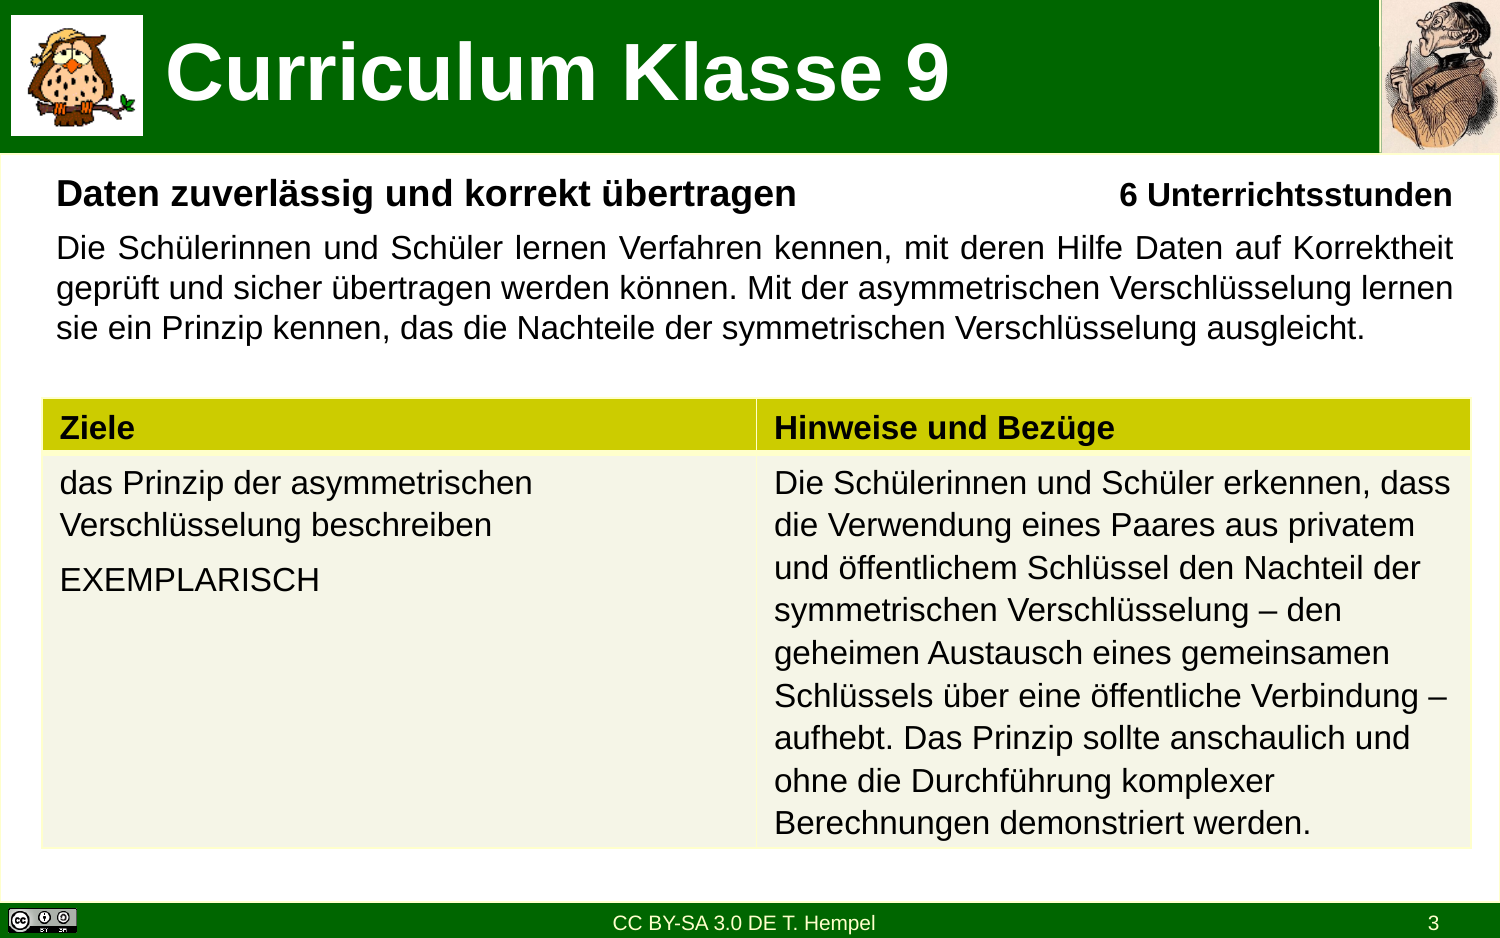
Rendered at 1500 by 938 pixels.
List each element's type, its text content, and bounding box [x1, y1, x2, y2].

picture [11, 15, 143, 136]
table_header Hinweise und Bezüge [757, 399, 1470, 450]
title Curriculum Klasse 9 [150, 17, 1365, 125]
footer CC BY-SA 3.0 DE T. Hempel [419, 901, 1069, 927]
picture [1381, 0, 1500, 153]
table_cell Die Schülerinnen und Schüler erkennen, dass die Verwendung eines Paares aus privatem und öffentlichem Schlüssel den Nachteil der symmetrischen Verschlüsselung – den geheimen Austausch eines gemeinsamen Schlüssels über eine öffentliche Verbindung – aufhebt. Das Prinzip sollte anschaulich und ohne die Durchführung komplexer Berechnungen demonstriert werden. [757, 456, 1470, 847]
slide_number 3 [1104, 901, 1455, 927]
table_cell das Prinzip der asymmetrischen Verschlüsselung beschreiben exemplarisch [43, 456, 756, 847]
table_header Ziele [43, 399, 756, 450]
picture [8, 908, 77, 933]
text_box Daten zuverlässig und korrekt übertragen 6 Unterrichtsstunden Die Schülerinnen und Schüler lernen Verfahren kennen, mit deren Hilfe Daten auf Korrektheit geprüft und sicher übertragen werden können. Mit der asymmetrischen Verschlüsselung lernen sie ein Prinzip kennen, das die Nachteile der symmetrischen Verschlüsselung ausgleicht. [41, 161, 1471, 354]
